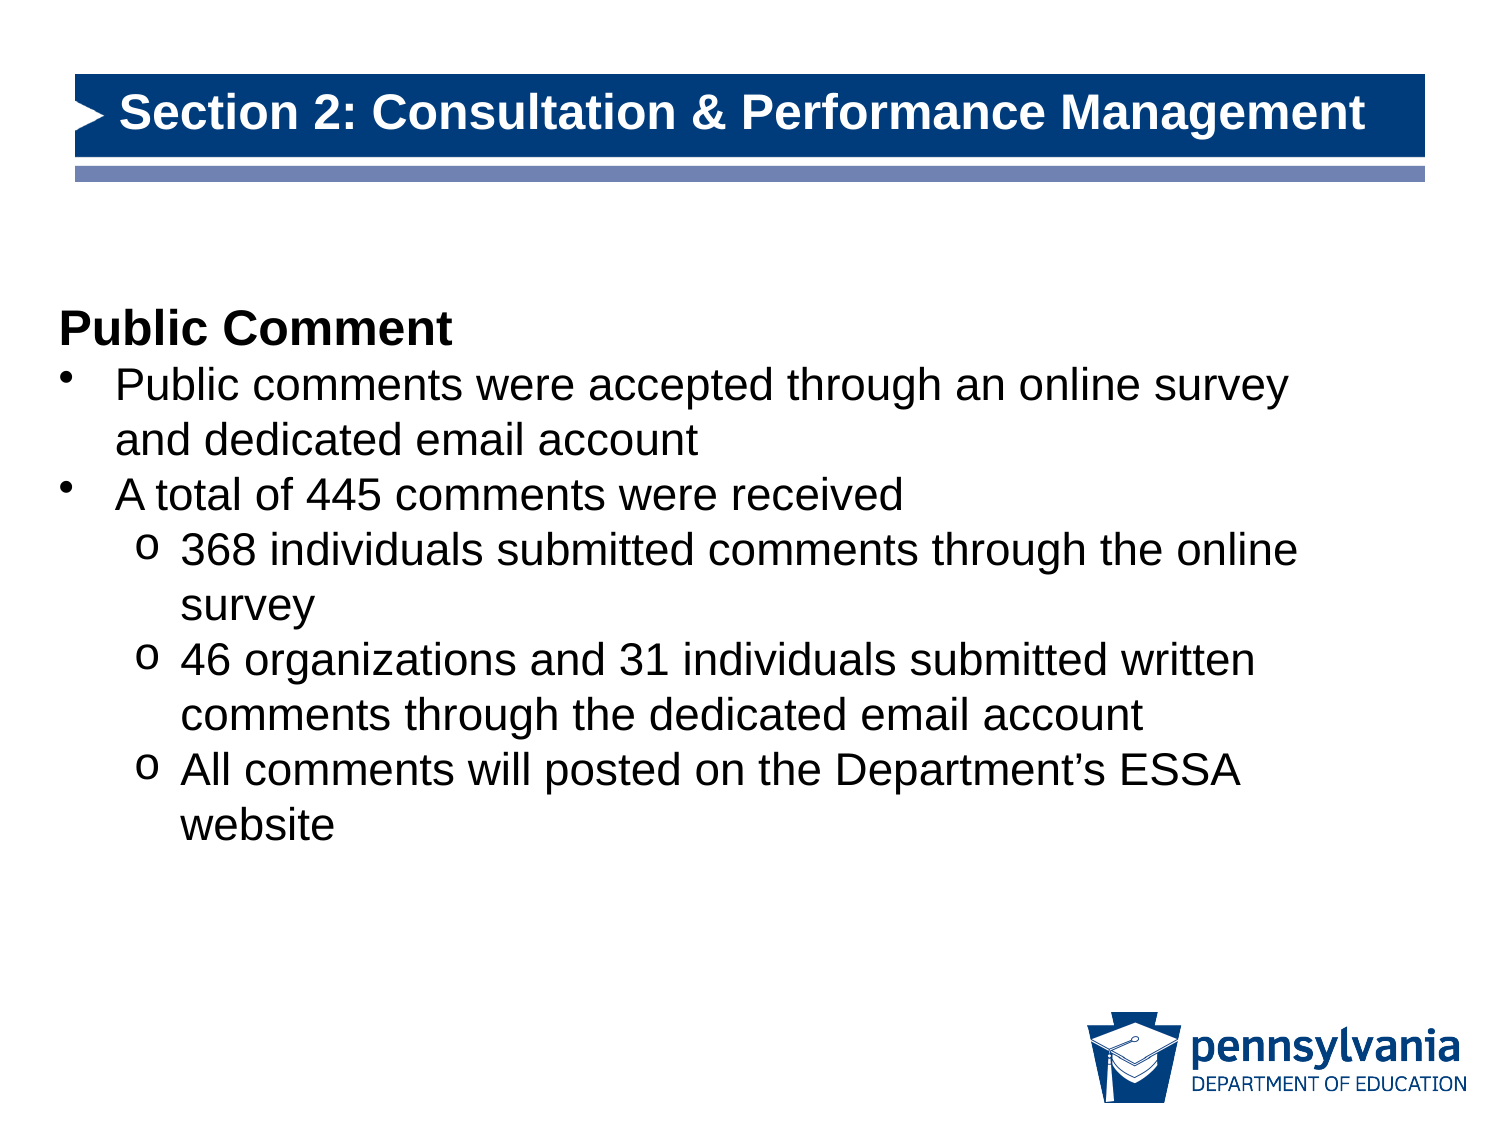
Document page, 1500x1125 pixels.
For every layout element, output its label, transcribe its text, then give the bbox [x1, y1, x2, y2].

list Public Comment Public comments were accepted through an online survey and dedicated email account A total of 445 comments were received 368 individuals submitted comments through the online survey 46 organizations and 31 individuals submitted written comments through the dedicated email account All comments will posted on the Department’s ESSA website [43, 287, 1394, 916]
picture [1087, 1012, 1466, 1103]
picture [74, 74, 1426, 182]
